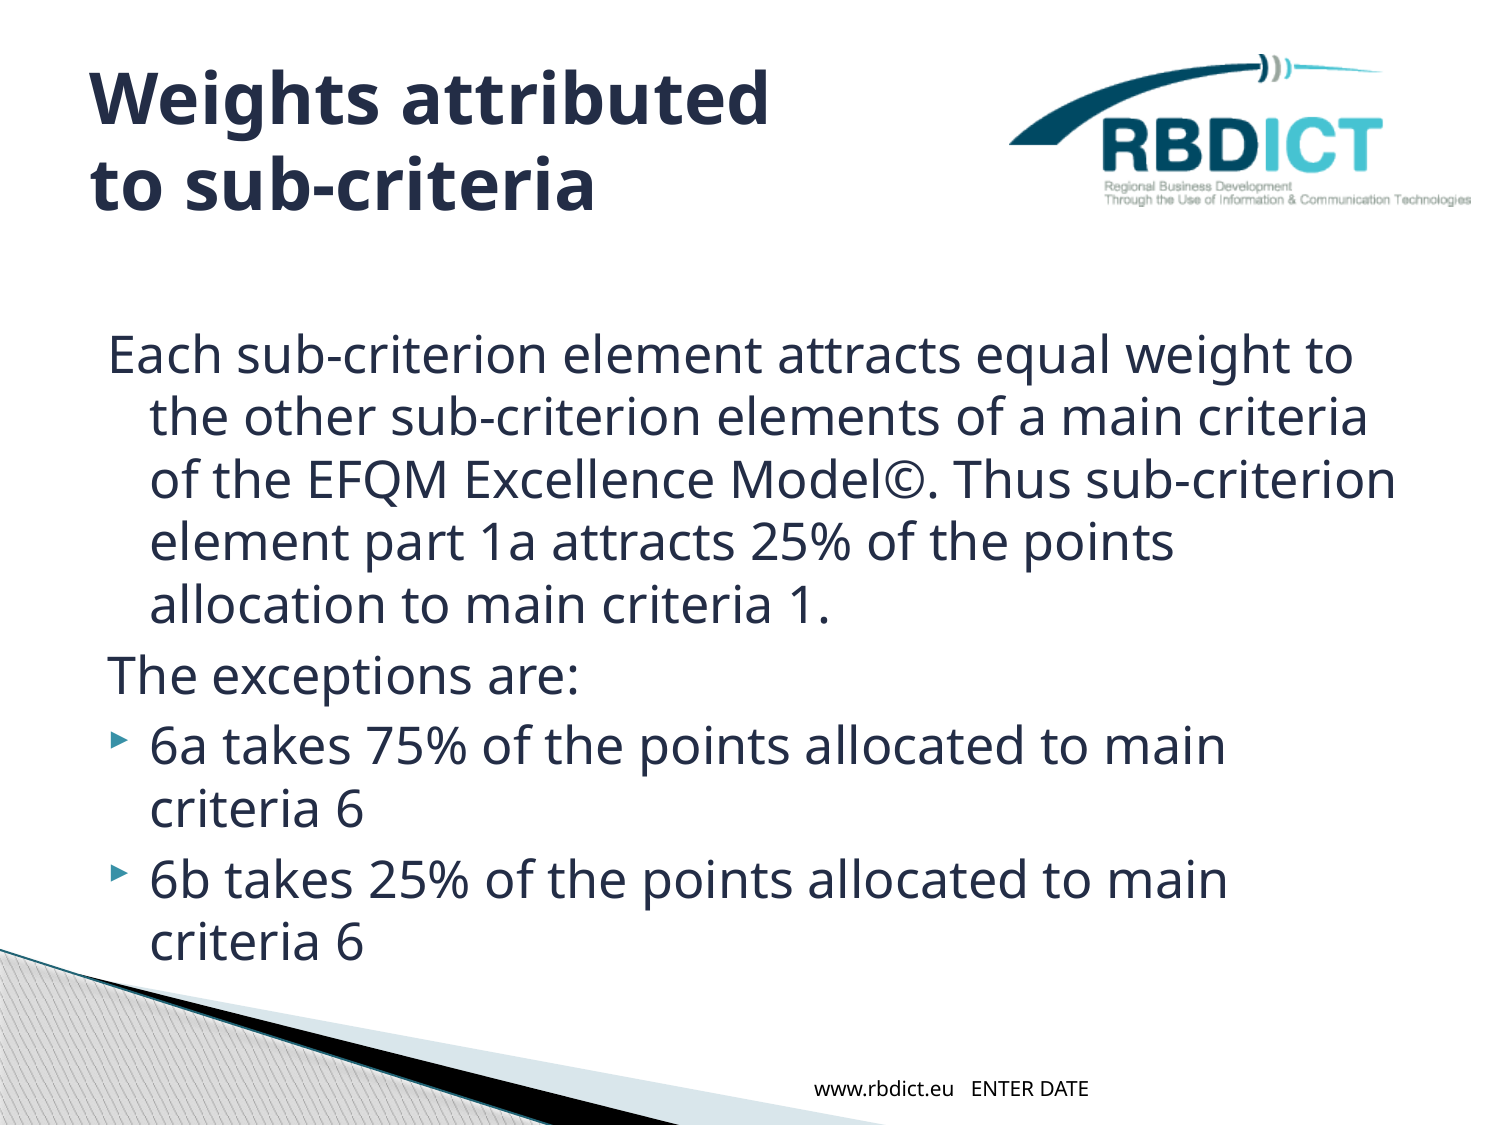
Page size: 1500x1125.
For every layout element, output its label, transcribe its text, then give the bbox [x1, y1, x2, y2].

title Weights attributed to sub-criteria [75, 45, 1425, 233]
picture [1425, 54, 1471, 207]
list Each sub-criterion element attracts equal weight to the other sub-criterion elements of a main criteria of the EFQM Excellence Model©. Thus sub-criterion element part 1a attracts 25% of the points allocation to main criteria 1. The exceptions are: 6a takes 75% of the points allocated to main criteria 6 6b takes 25% of the points allocated to main criteria 6 [74, 242, 1426, 986]
footer www.rbdict.eu ENTER DATE [718, 1051, 1105, 1112]
